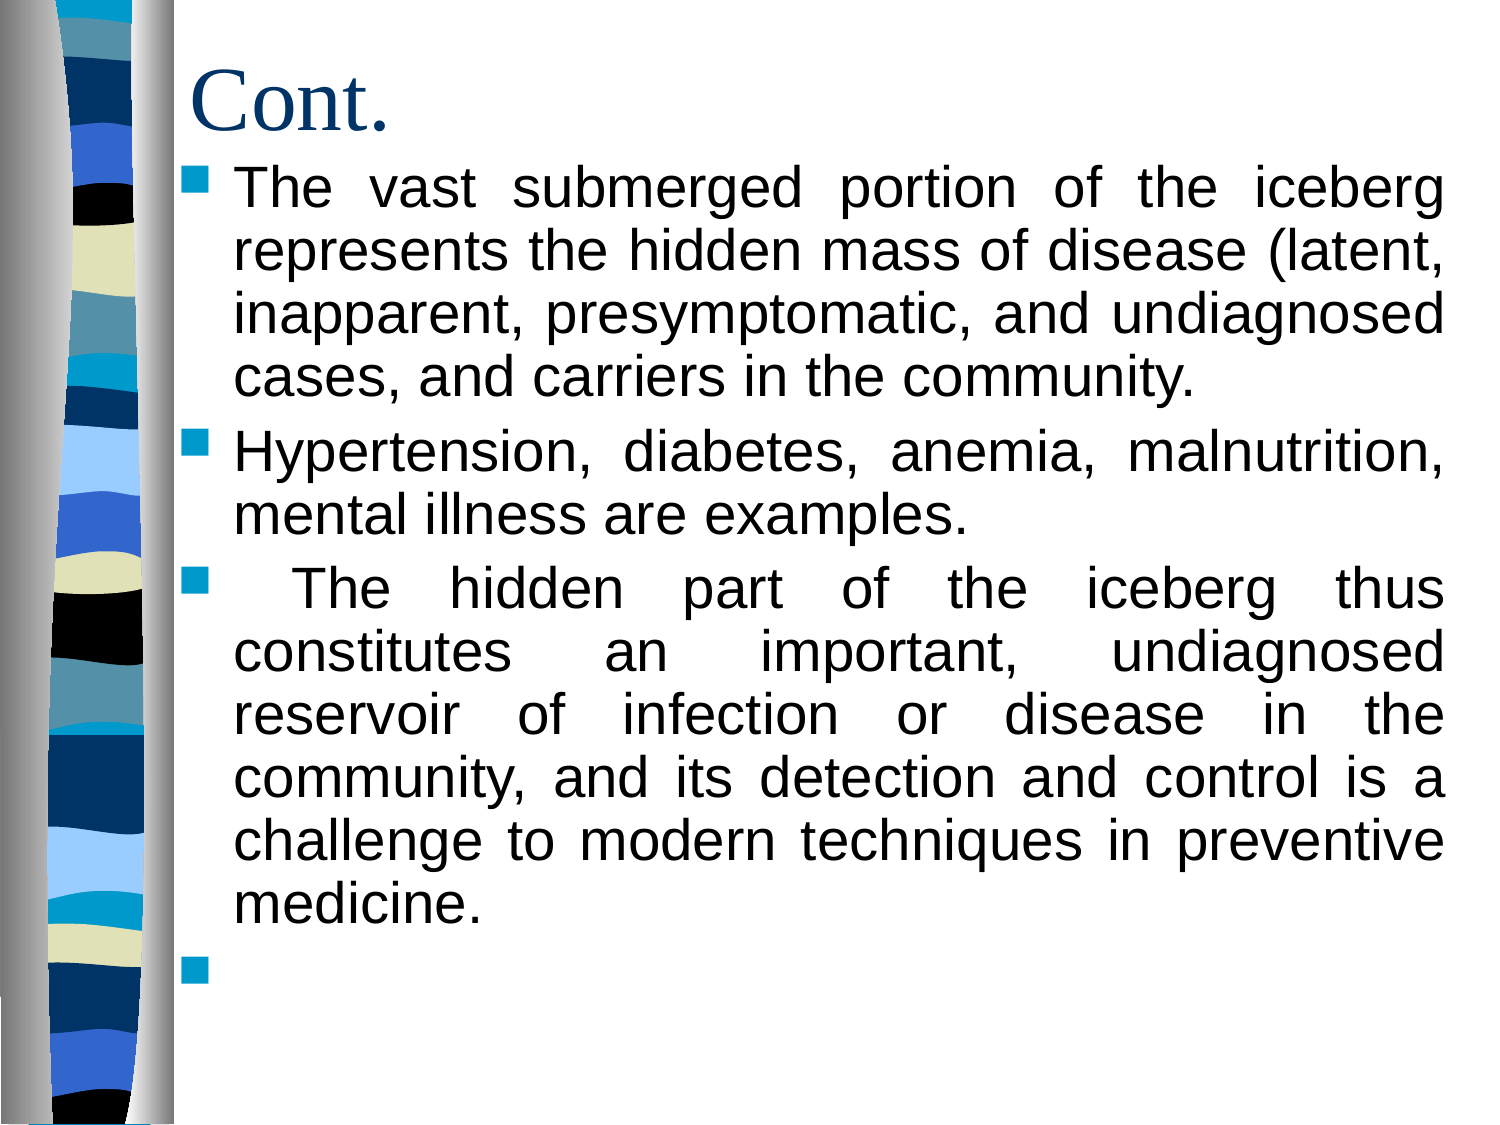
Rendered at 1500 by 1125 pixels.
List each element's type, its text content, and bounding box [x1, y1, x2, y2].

title Cont. [174, 37, 1451, 149]
list The vast submerged portion of the iceberg represents the hidden mass of disease (latent, inapparent, presymptomatic, and undiagnosed cases, and carriers in the community. Hypertension, diabetes, anemia, malnutrition, mental illness are examples. The hidden part of the iceberg thus constitutes an important, undiagnosed reservoir of infection or disease in the community, and its detection and control is a challenge to modern techniques in preventive medicine. [162, 149, 1463, 1101]
